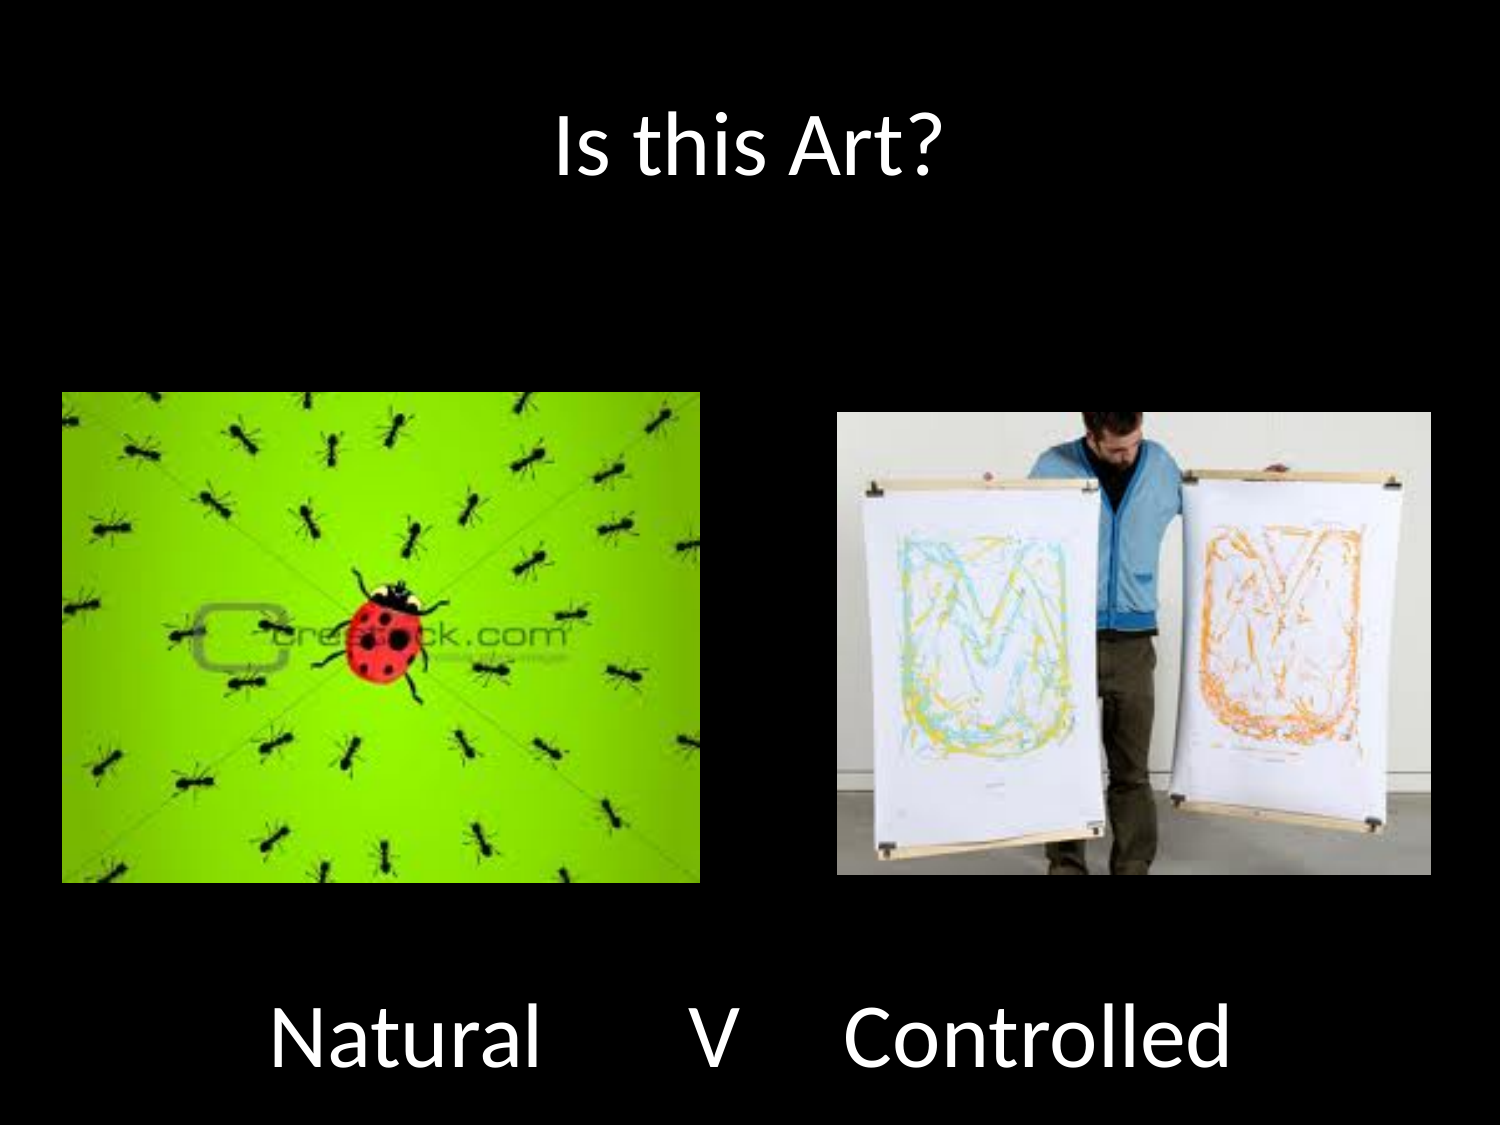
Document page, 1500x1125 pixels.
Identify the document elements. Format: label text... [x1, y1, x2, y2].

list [62, 391, 701, 884]
title Is this Art? [75, 45, 1425, 233]
picture [837, 412, 1432, 876]
text_box Natural V Controlled [87, 937, 1438, 1125]
